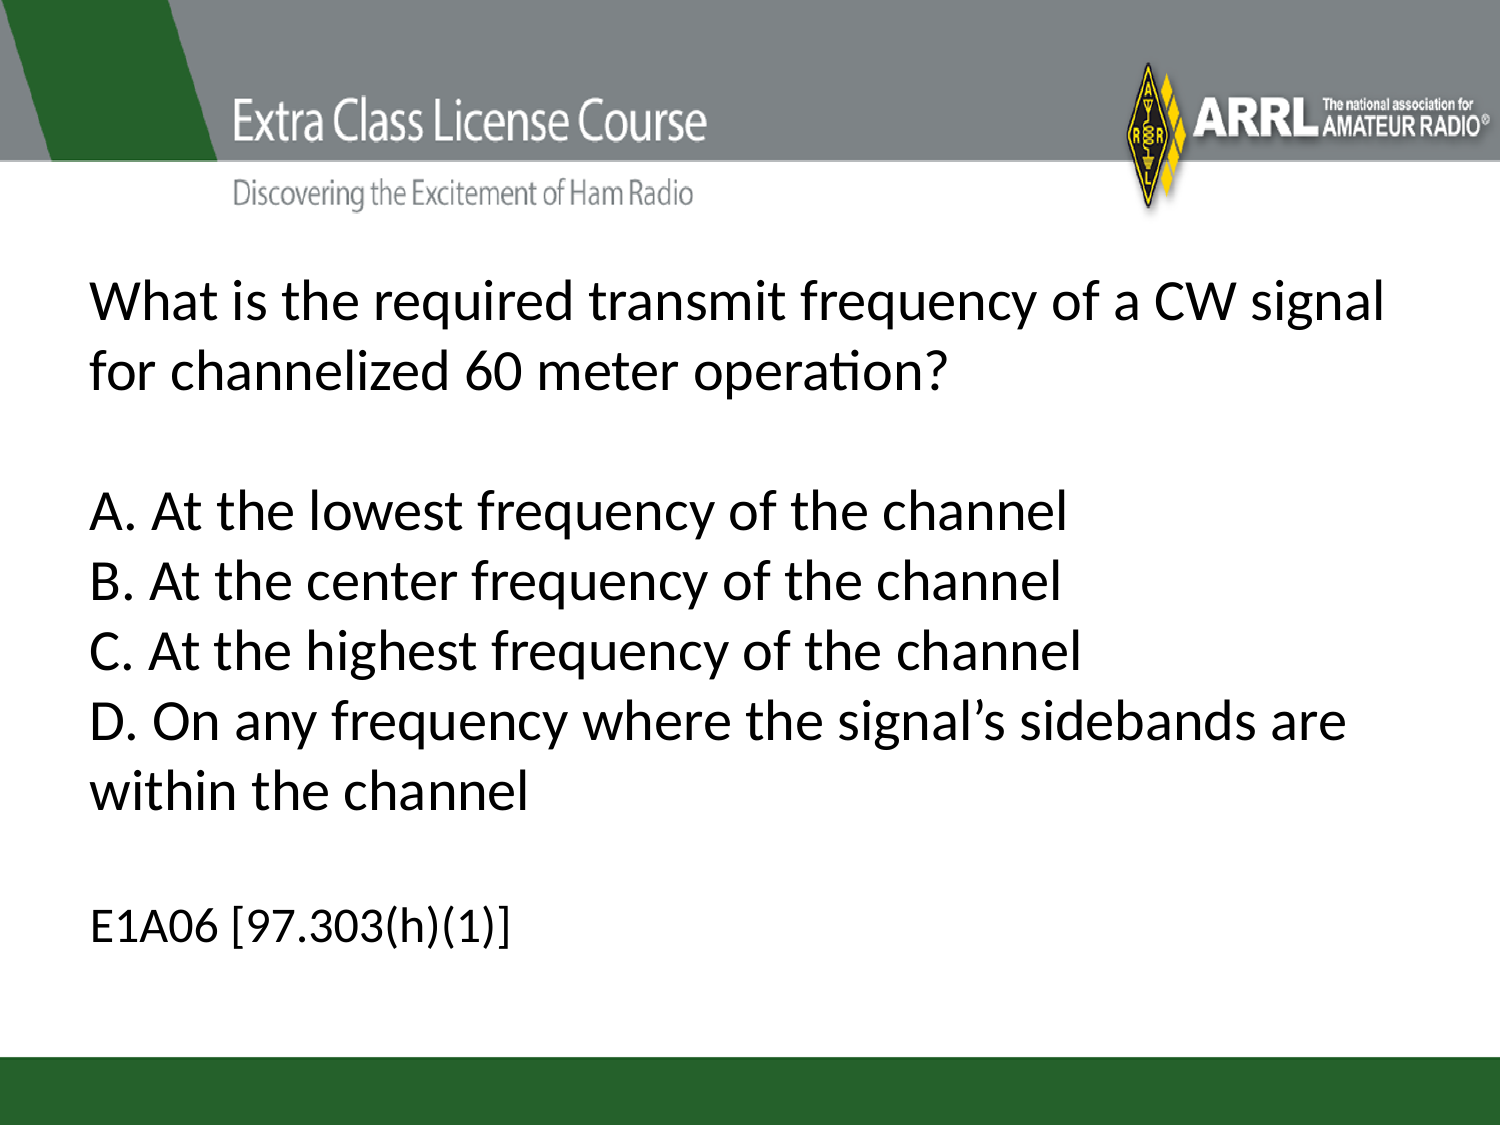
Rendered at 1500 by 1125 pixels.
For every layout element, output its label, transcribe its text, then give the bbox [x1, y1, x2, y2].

picture [0, 0, 1500, 1125]
title What is the required transmit frequency of a CW signal for channelized 60 meter operation? A. At the lowest frequency of the channel B. At the center frequency of the channel C. At the highest frequency of the channel D. On any frequency where the signal’s sidebands are within the channel E1A06 [97.303(h)(1)] [75, 254, 1425, 443]
